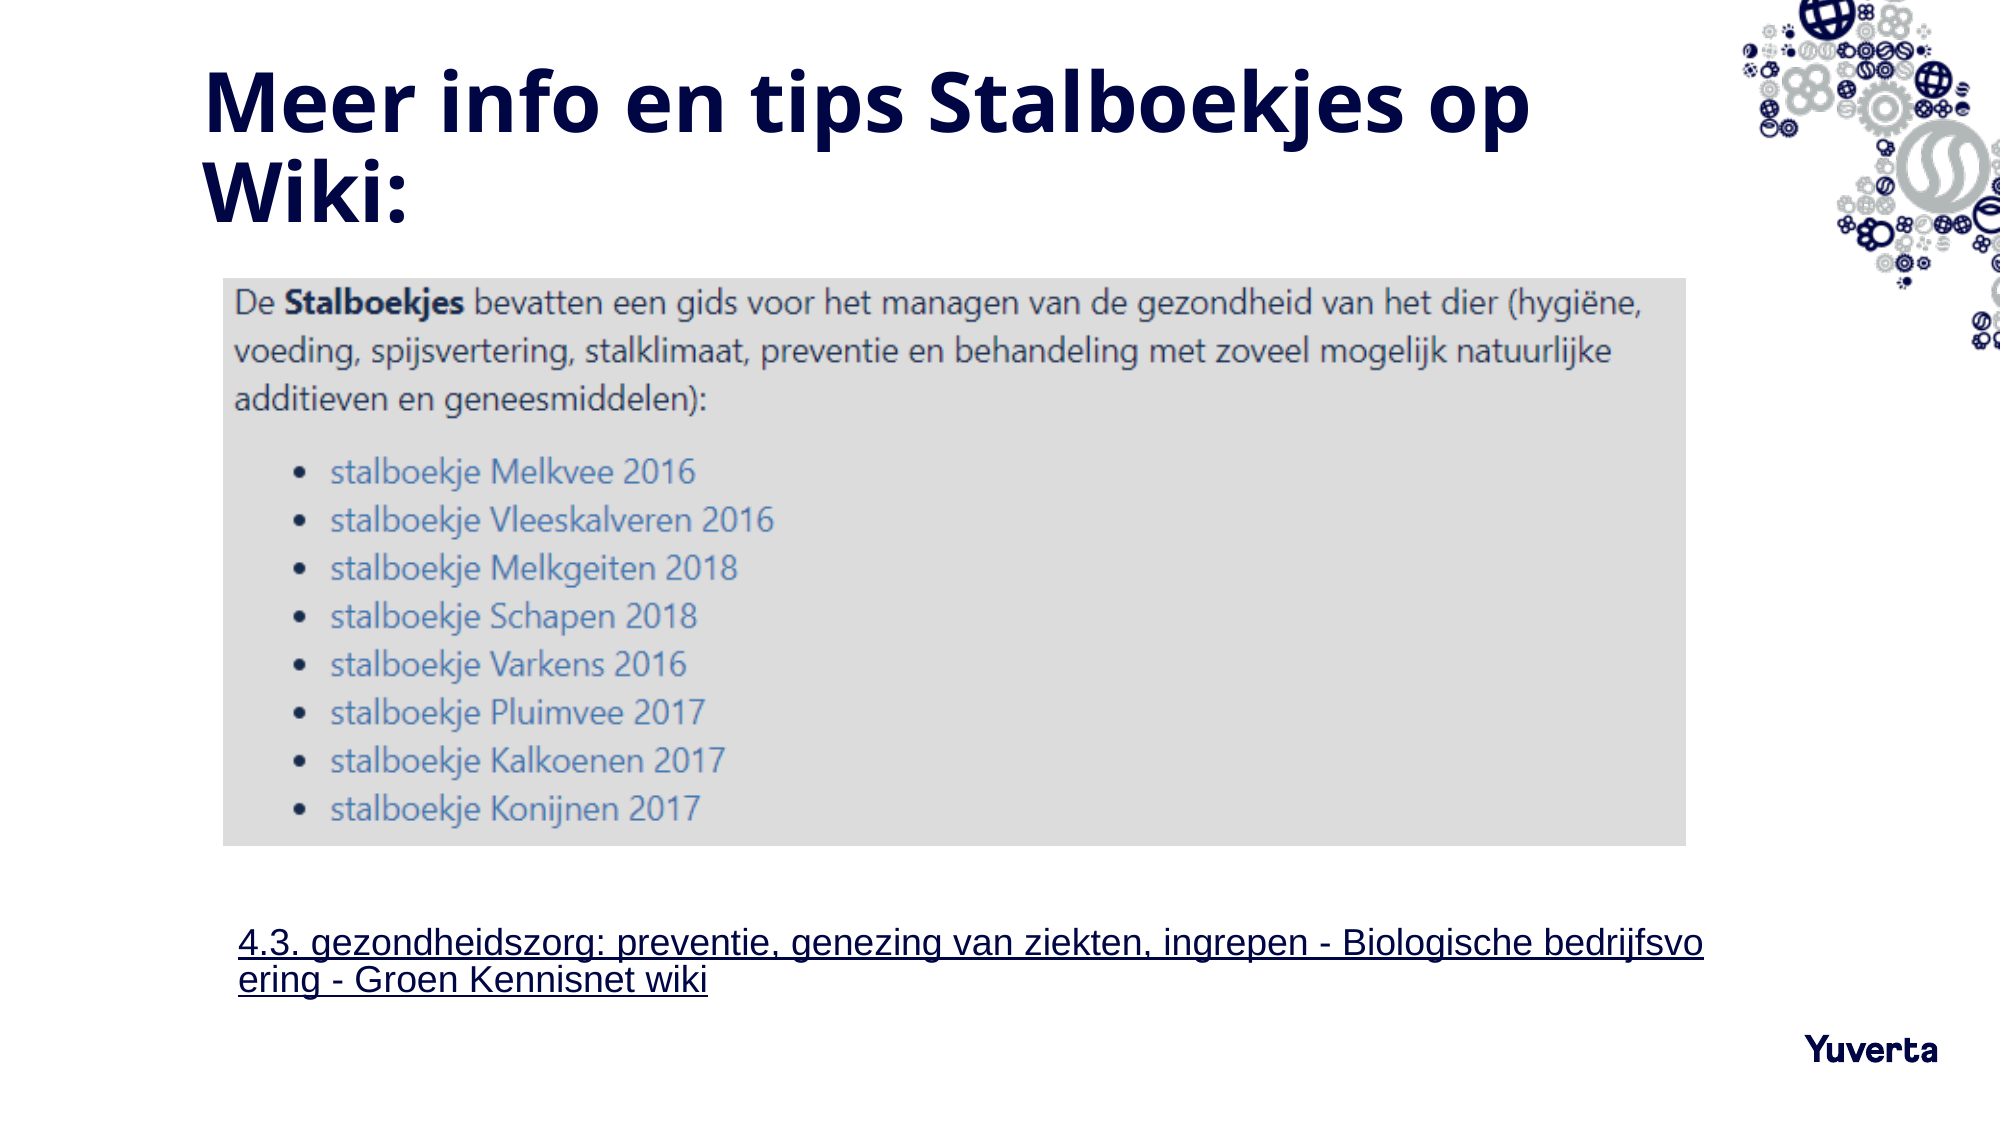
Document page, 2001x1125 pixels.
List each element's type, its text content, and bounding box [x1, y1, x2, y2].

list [223, 278, 1686, 846]
picture [0, 0, 2000, 1125]
text_box 4.3. gezondheidszorg: preventie, genezing van ziekten, ingrepen - Biologische bedrijfsvoering - Groen Kennisnet wiki [223, 865, 1739, 971]
title Meer info en tips Stalboekjes op Wiki: [202, 54, 1665, 161]
